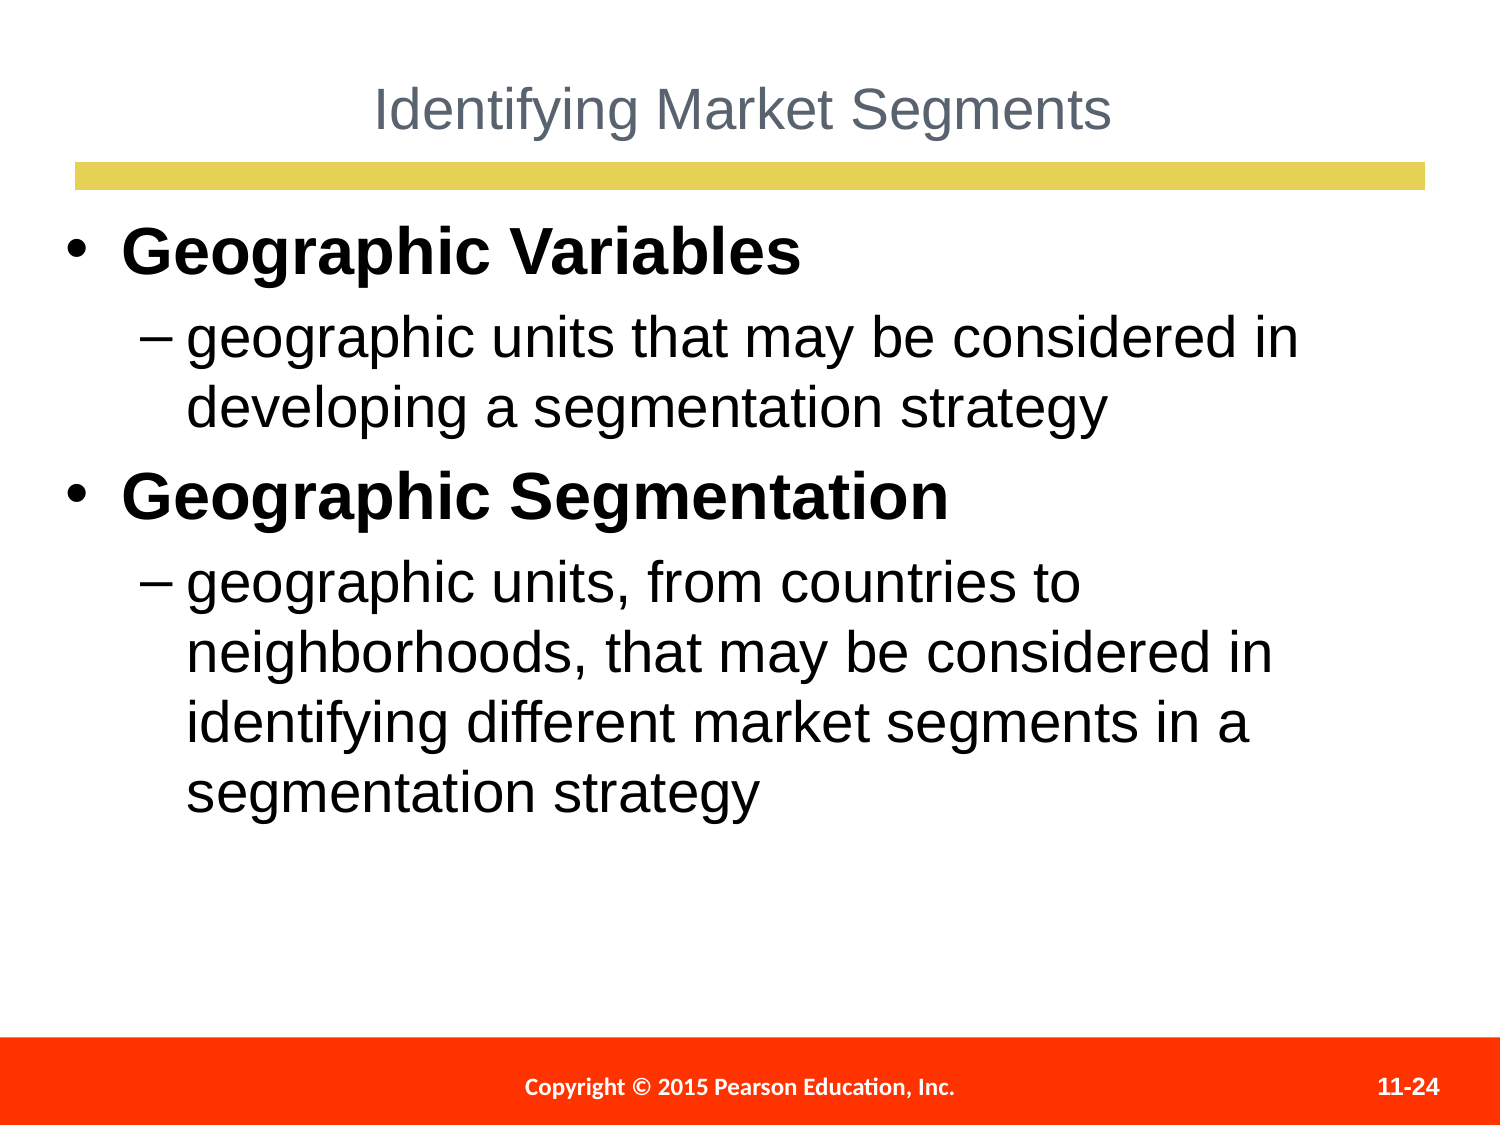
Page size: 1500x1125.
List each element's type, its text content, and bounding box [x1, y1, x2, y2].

list Geographic Variables geographic units that may be considered in developing a segmentation strategy Geographic Segmentation geographic units, from countries to neighborhoods, that may be considered in identifying different market segments in a segmentation strategy [49, 199, 1463, 1006]
title Identifying Market Segments [49, 12, 1438, 199]
